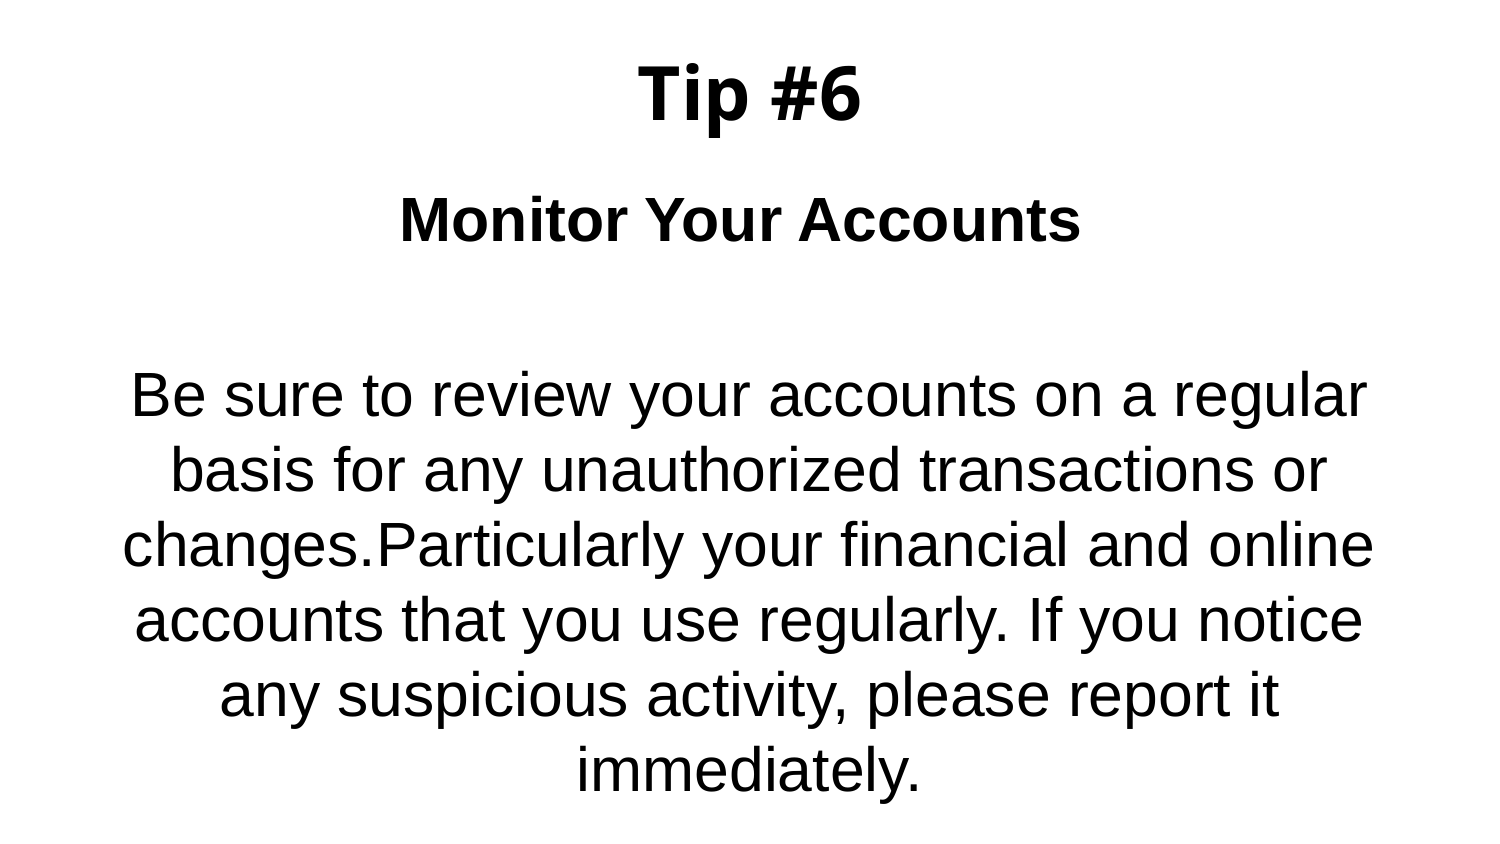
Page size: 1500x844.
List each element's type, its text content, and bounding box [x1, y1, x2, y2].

title Tip #6 [75, 9, 1425, 151]
list Monitor Your Accounts Be sure to review your accounts on a regular basis for any unauthorized transactions or changes.Particularly your financial and online accounts that you use regularly. If you notice any suspicious activity, please report it immediately. [75, 164, 1425, 820]
